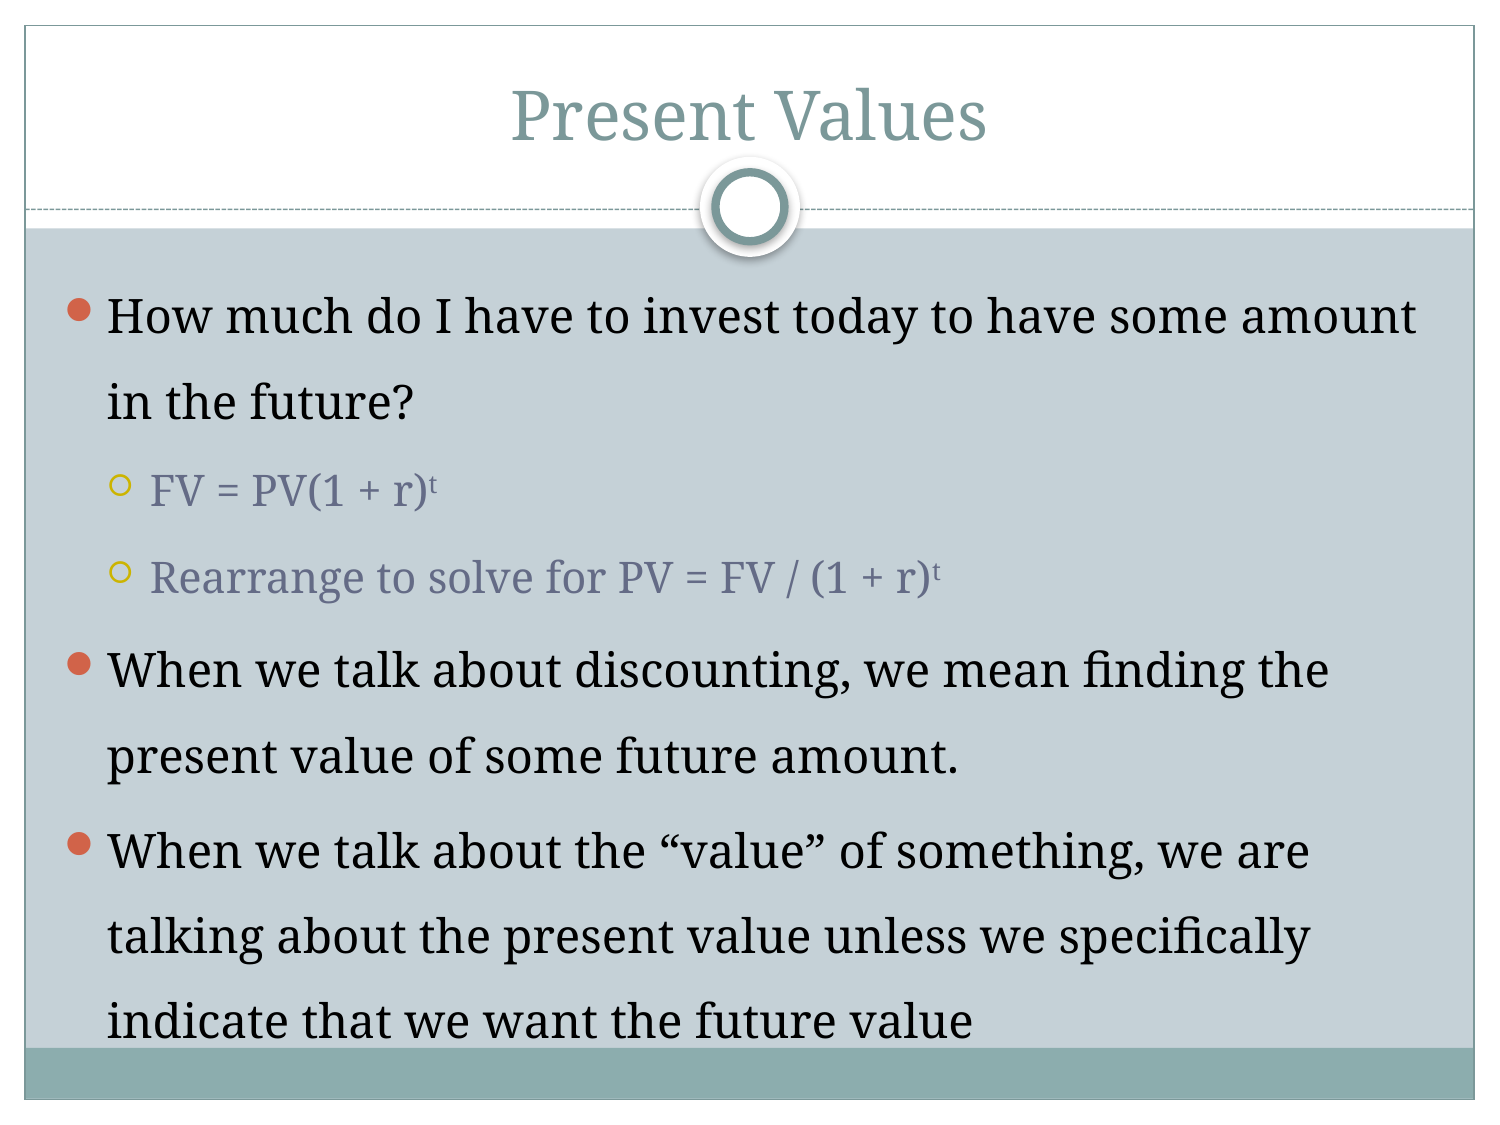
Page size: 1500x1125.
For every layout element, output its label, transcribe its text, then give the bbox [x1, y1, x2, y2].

title Present Values [49, 37, 1450, 162]
list How much do I have to invest today to have some amount in the future? FV = PV(1 + r)t Rearrange to solve for PV = FV / (1 + r)t When we talk about discounting, we mean finding the present value of some future amount. When we talk about the “value” of something, we are talking about the present value unless we specifically indicate that we want the future value [49, 250, 1445, 1063]
